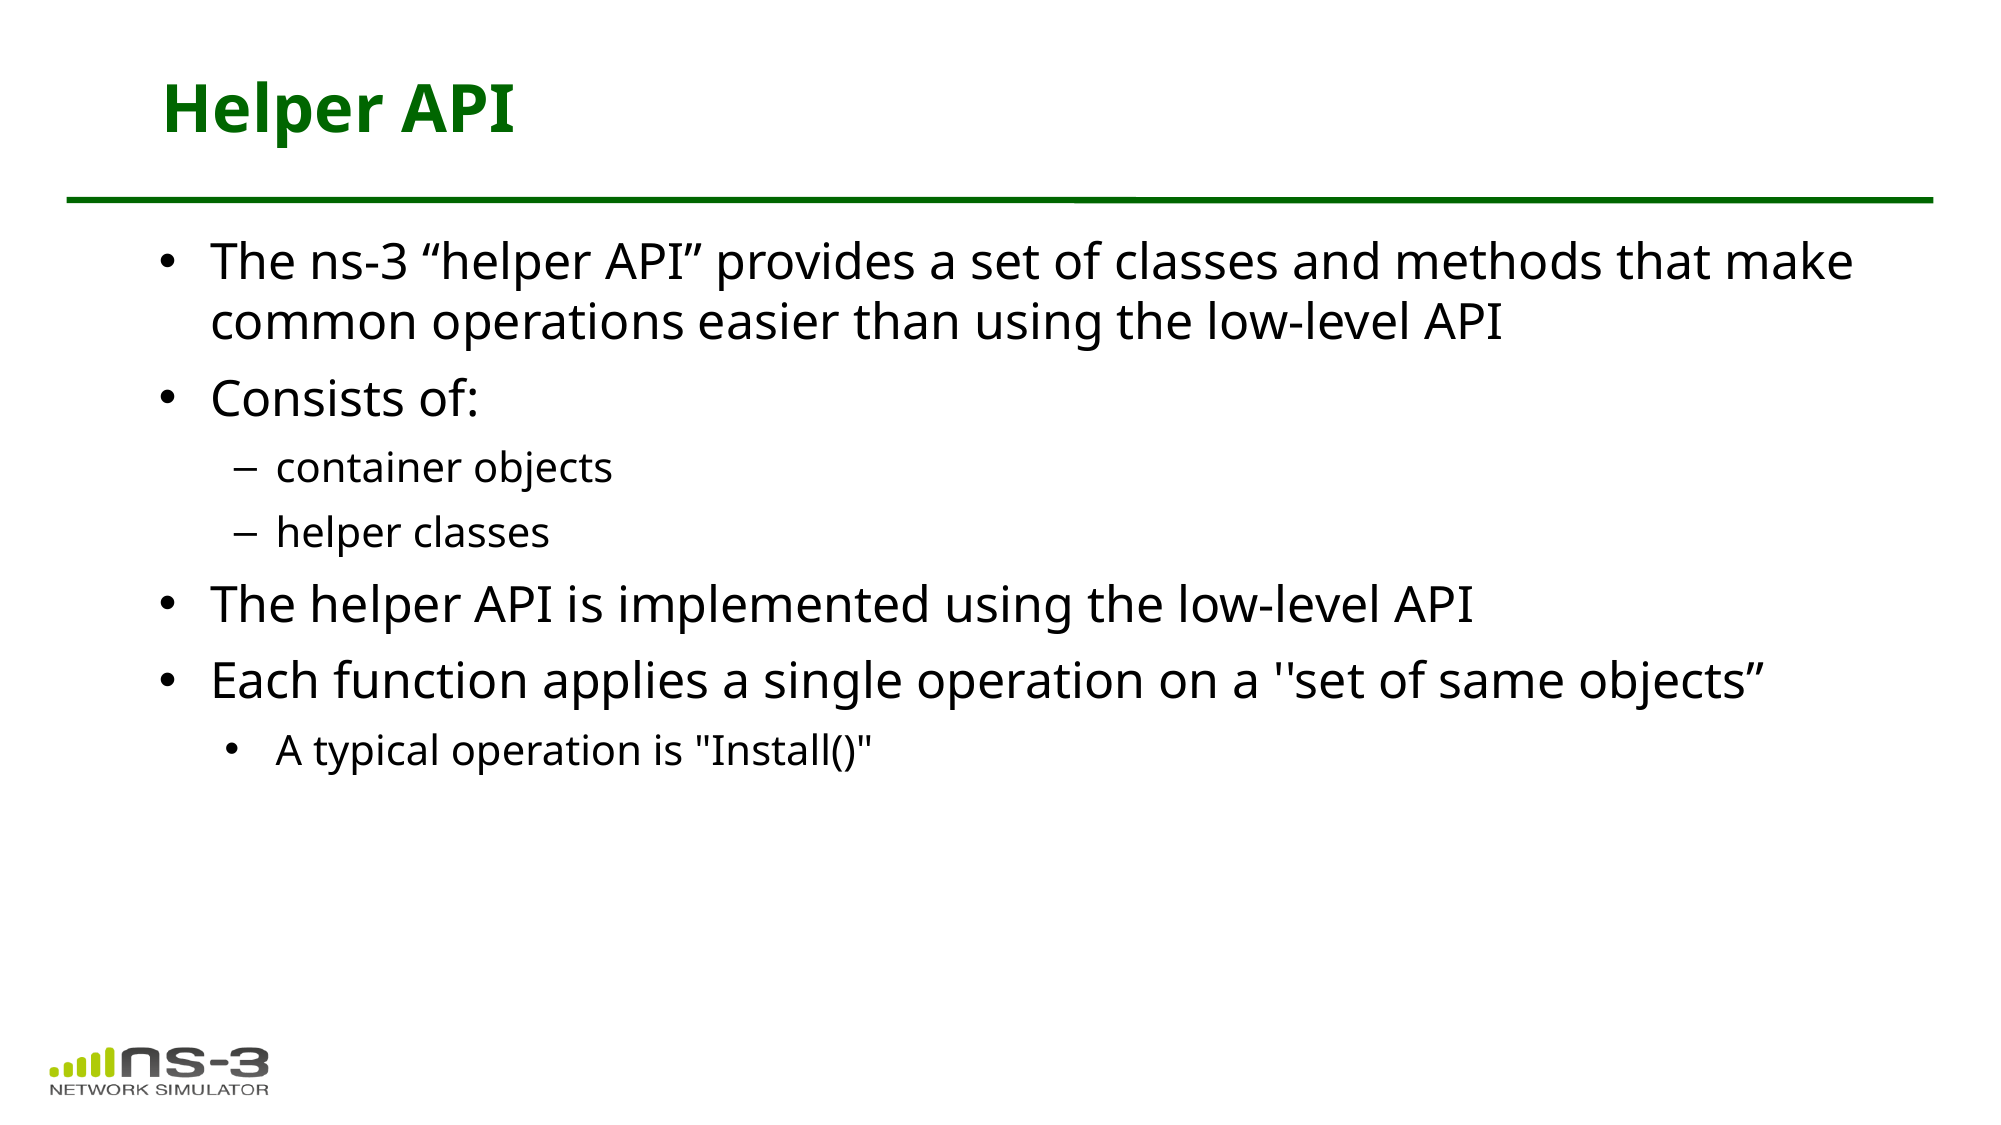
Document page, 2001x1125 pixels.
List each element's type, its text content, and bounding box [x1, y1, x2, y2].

picture [33, 1017, 284, 1125]
list Helper API [146, 62, 1938, 155]
list The ns-3 “helper API” provides a set of classes and methods that make common operations easier than using the low-level API Consists of: container objects helper classes The helper API is implemented using the low-level API Each function applies a single operation on a ''set of same objects” A typical operation is "Install()" [143, 221, 1938, 954]
